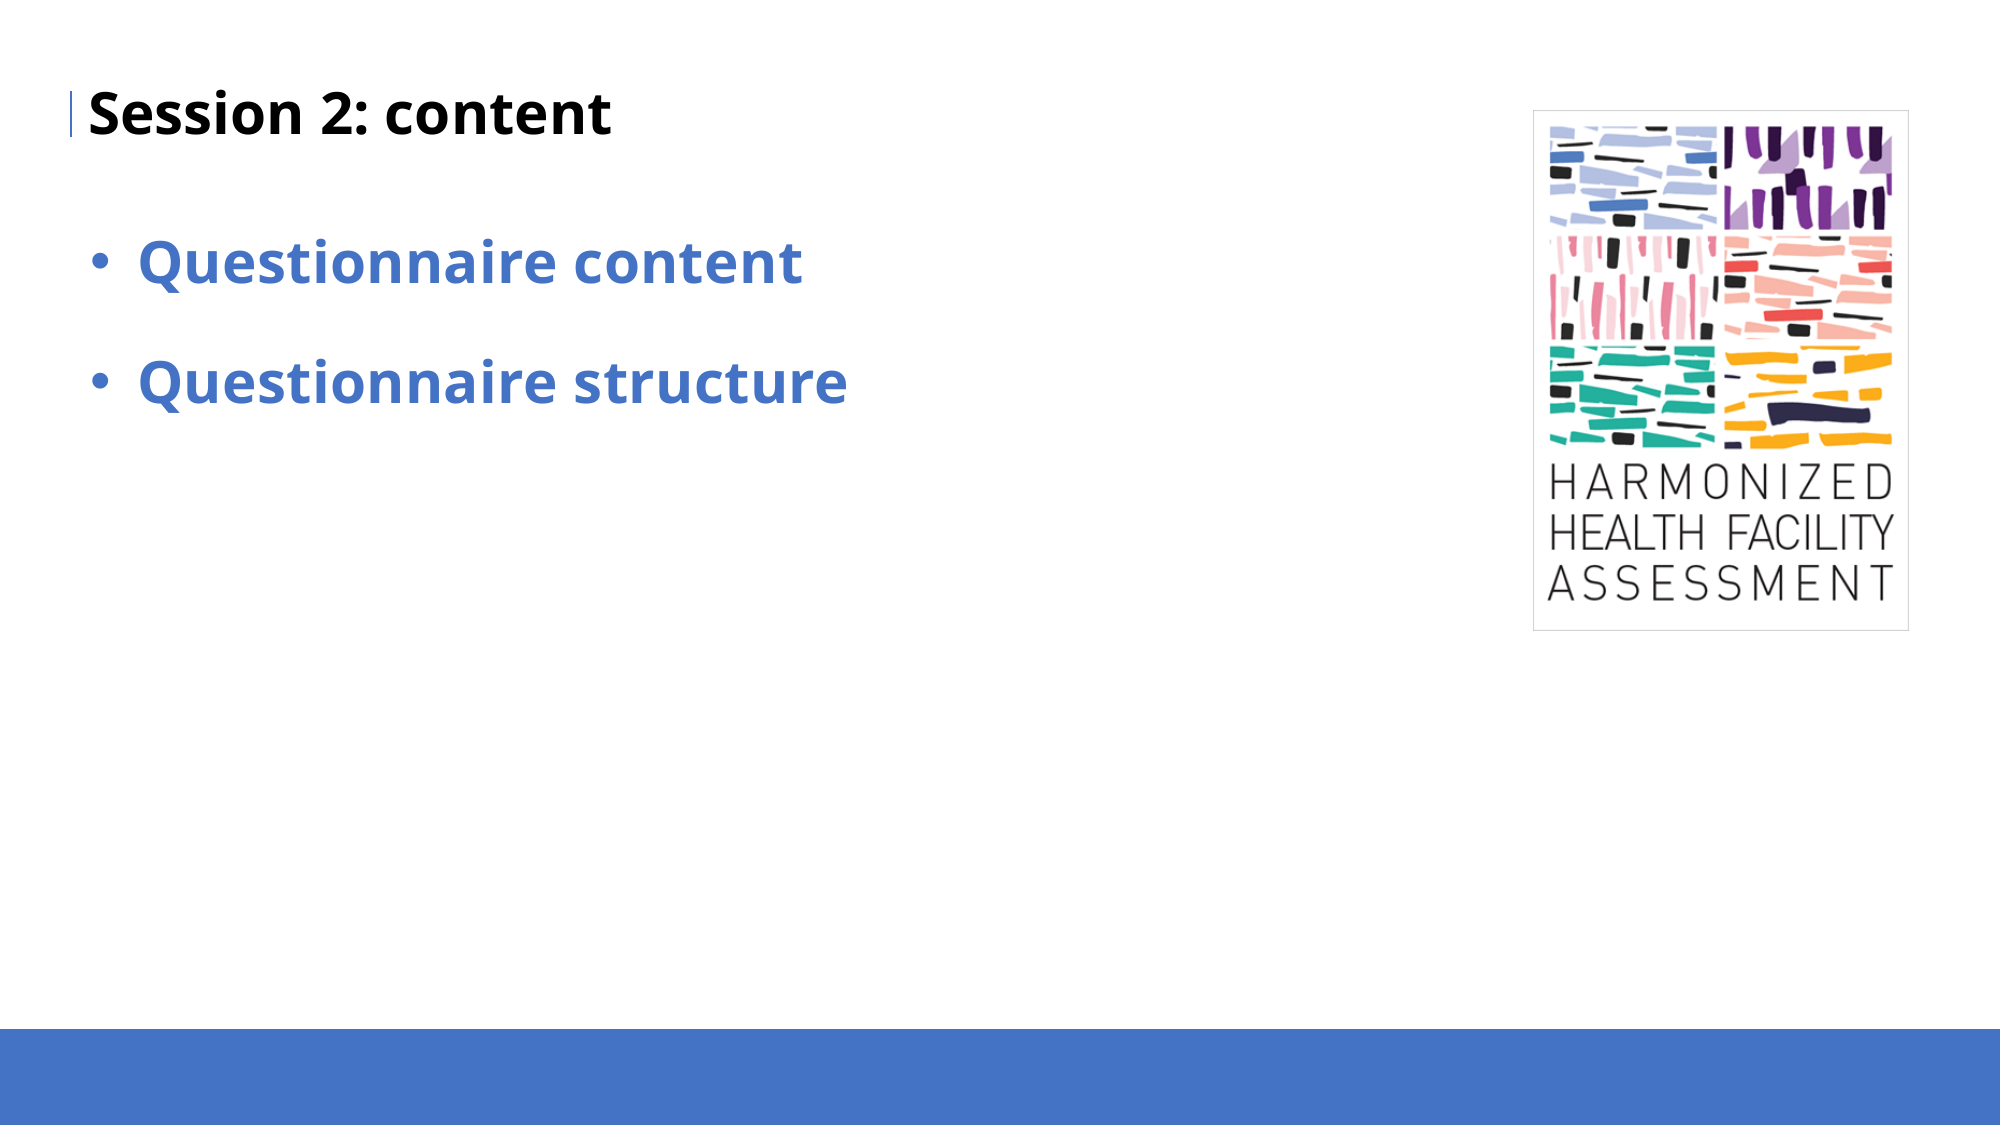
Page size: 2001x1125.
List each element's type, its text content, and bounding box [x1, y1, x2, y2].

picture [1533, 110, 1909, 631]
list Session 2: content [73, 68, 1835, 156]
list Questionnaire content Questionnaire structure [75, 217, 1696, 1027]
